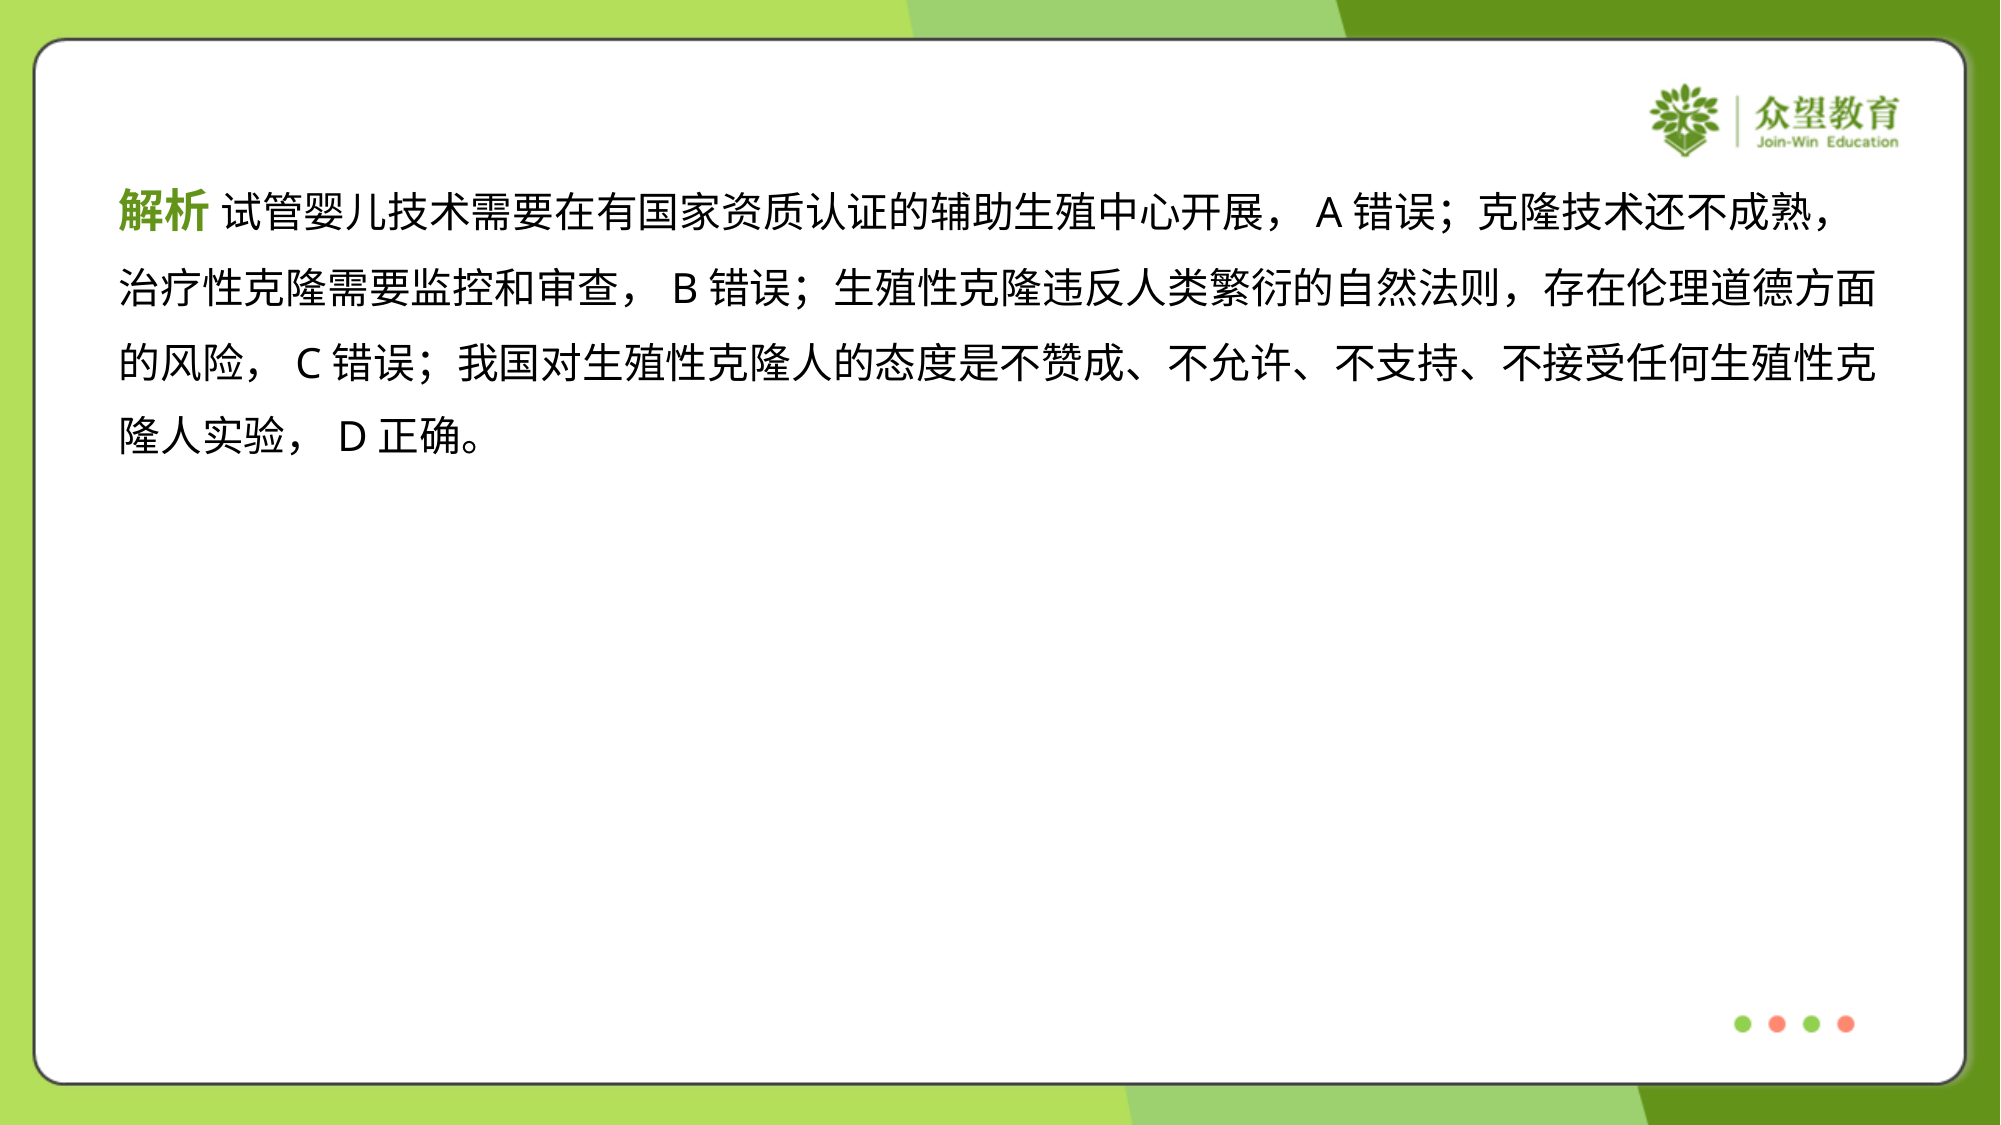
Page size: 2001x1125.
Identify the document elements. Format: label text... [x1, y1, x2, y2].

text_box 解析 试管婴儿技术需要在有国家资质认证的辅助生殖中心开展，A错误；克隆技术还不成熟， 治疗性克隆需要监控和审查，B错误；生殖性克隆违反人类繁衍的自然法则，存在伦理道德方面 的风险，C错误；我国对生殖性克隆人的态度是不赞成、不允许、不支持、不接受任何生殖性克 隆人实验，D正确。 [118, 159, 1883, 452]
picture [0, 0, 2000, 1125]
